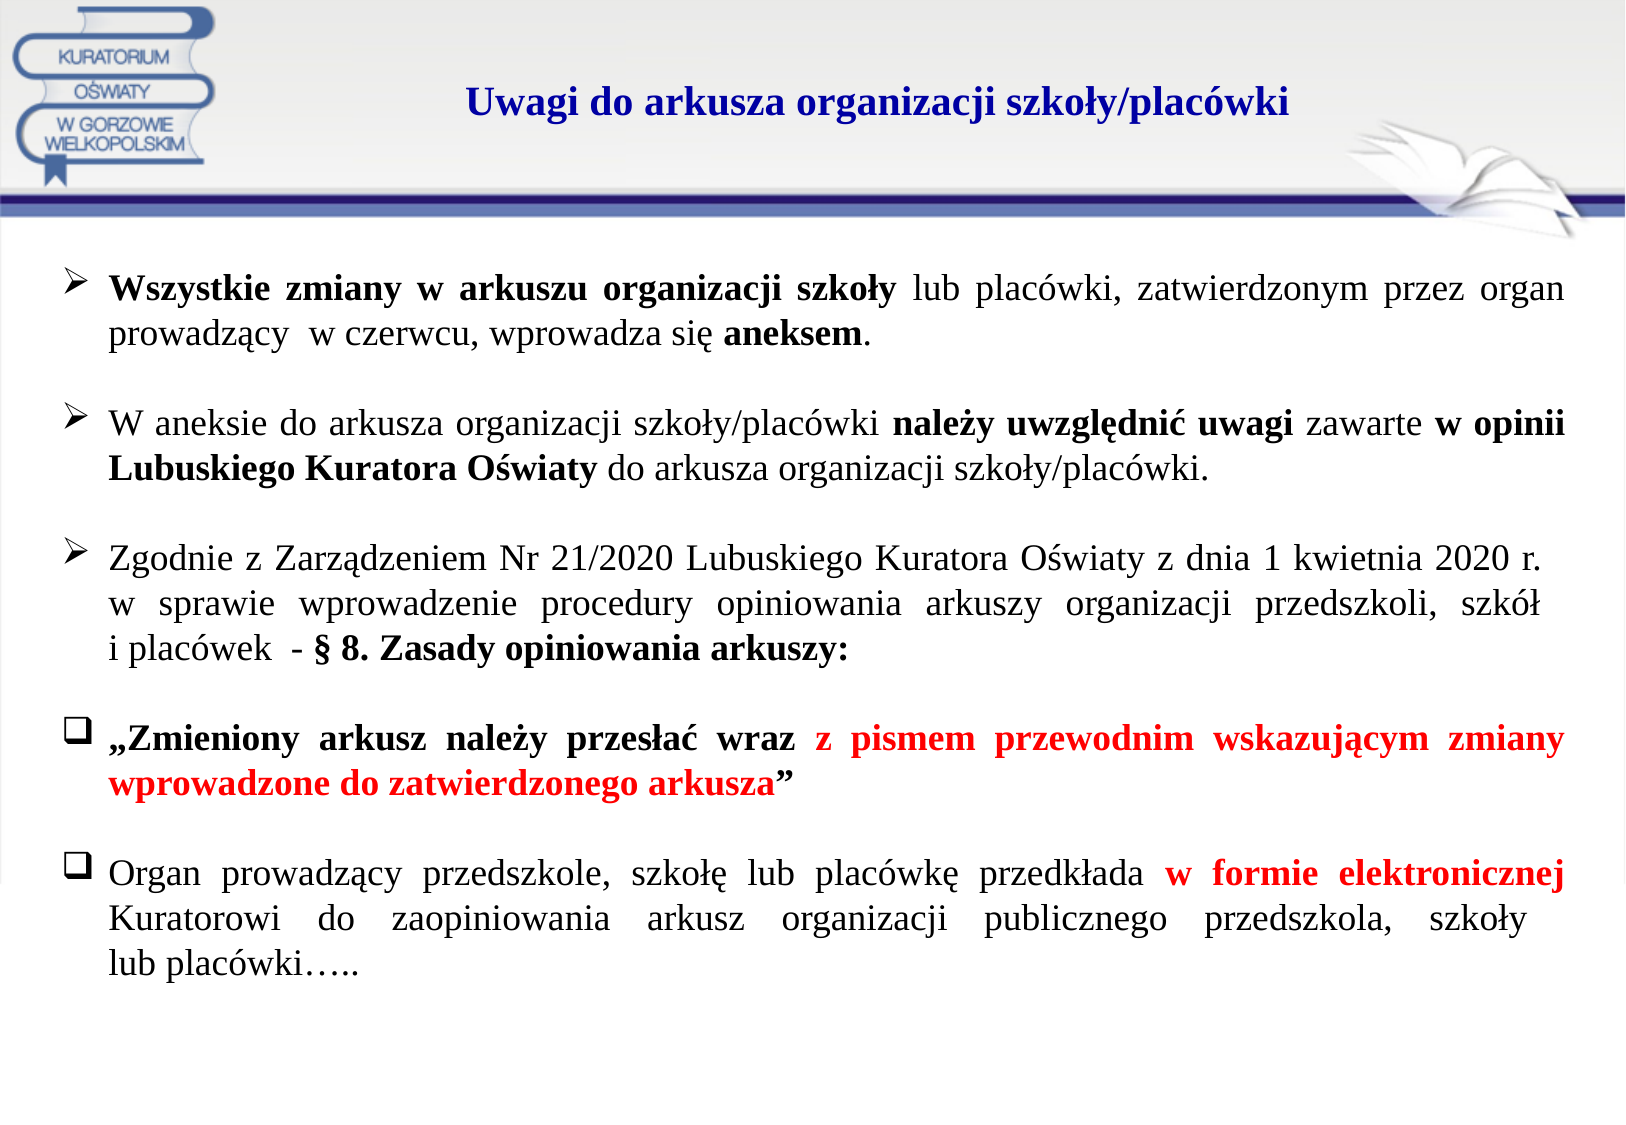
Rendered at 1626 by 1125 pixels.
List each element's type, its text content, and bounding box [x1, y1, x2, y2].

text_box Wszystkie zmiany w arkuszu organizacji szkoły lub placówki, zatwierdzonym przez organ prowadzący w czerwcu, wprowadza się aneksem. W aneksie do arkusza organizacji szkoły/placówki należy uwzględnić uwagi zawarte w opinii Lubuskiego Kuratora Oświaty do arkusza organizacji szkoły/placówki. Zgodnie z Zarządzeniem Nr 21/2020 Lubuskiego Kuratora Oświaty z dnia 1 kwietnia 2020 r. w sprawie wprowadzenie procedury opiniowania arkuszy organizacji przedszkoli, szkół i placówek - § 8. Zasady opiniowania arkuszy: „Zmieniony arkusz należy przesłać wraz z pismem przewodnim wskazującym zmiany wprowadzone do zatwierdzonego arkusza” Organ prowadzący przedszkole, szkołę lub placówkę przedkłada w formie elektronicznej Kuratorowi do zaopiniowania arkusz organizacji publicznego przedszkola, szkoły lub placówki….. [32, 255, 1581, 1125]
text_box Uwagi do arkusza organizacji szkoły/placówki [316, 66, 1439, 132]
picture [0, 0, 1626, 1125]
